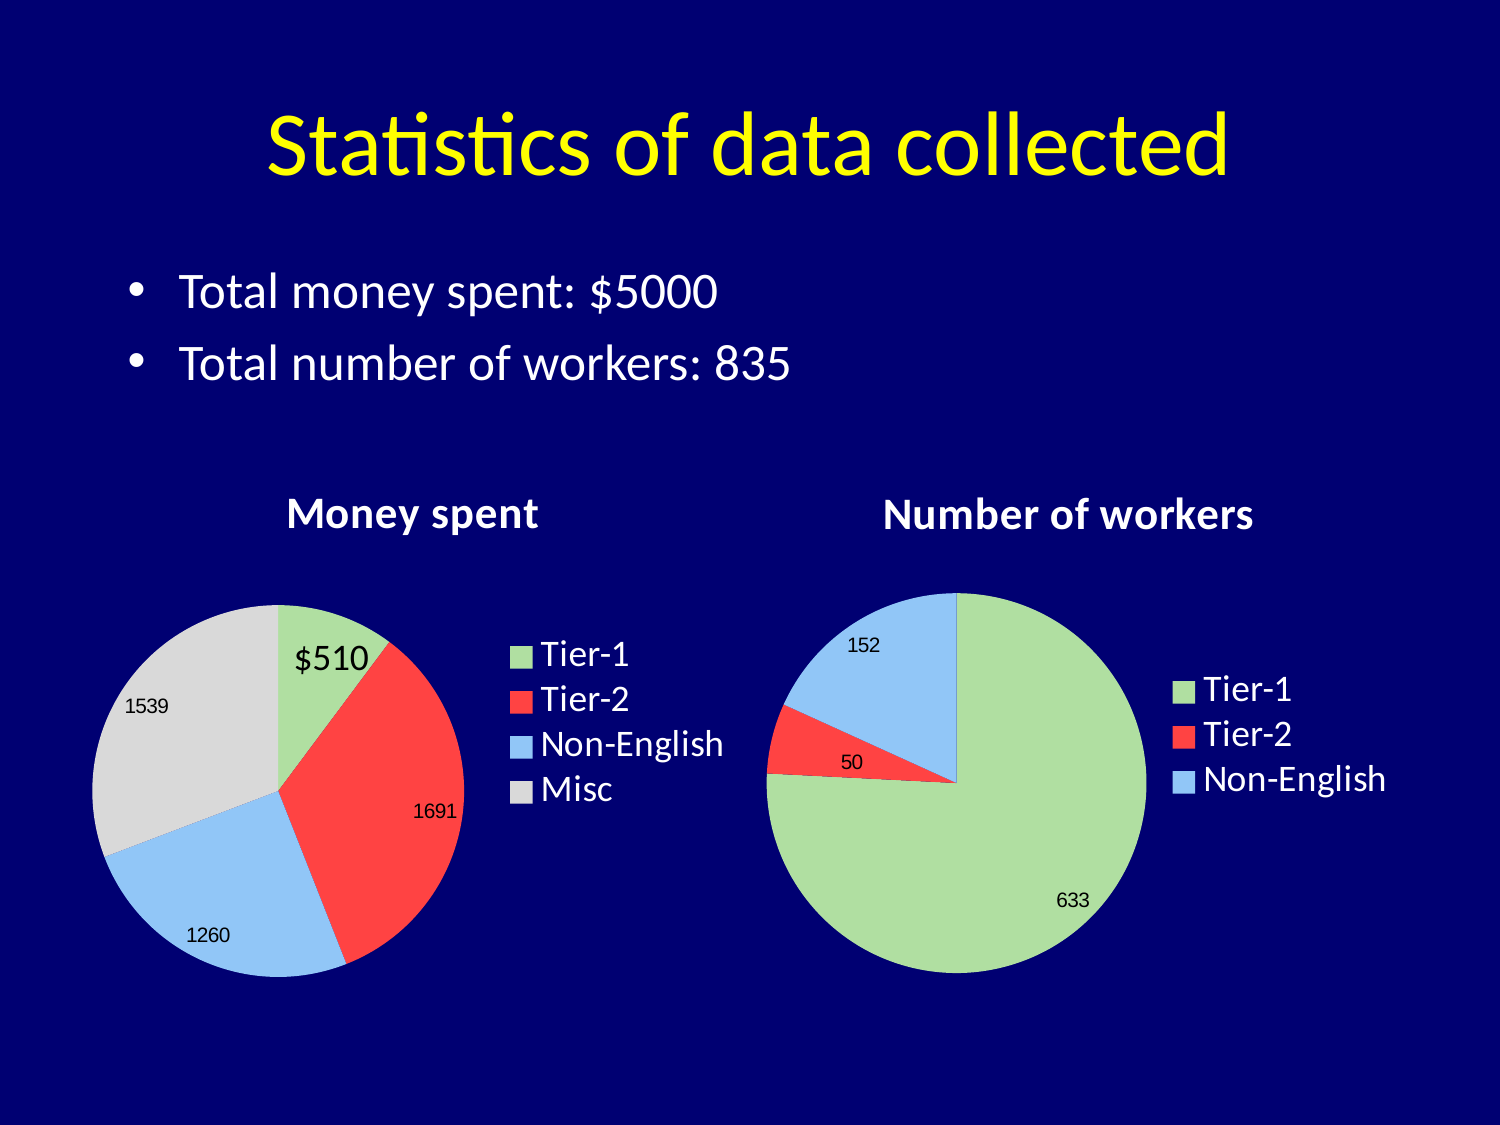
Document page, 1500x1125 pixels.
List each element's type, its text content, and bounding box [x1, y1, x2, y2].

chart [74, 462, 1413, 1013]
title Statistics of data collected [75, 45, 1425, 233]
list Total money spent: $5000 Total number of workers: 835 [112, 249, 1425, 400]
